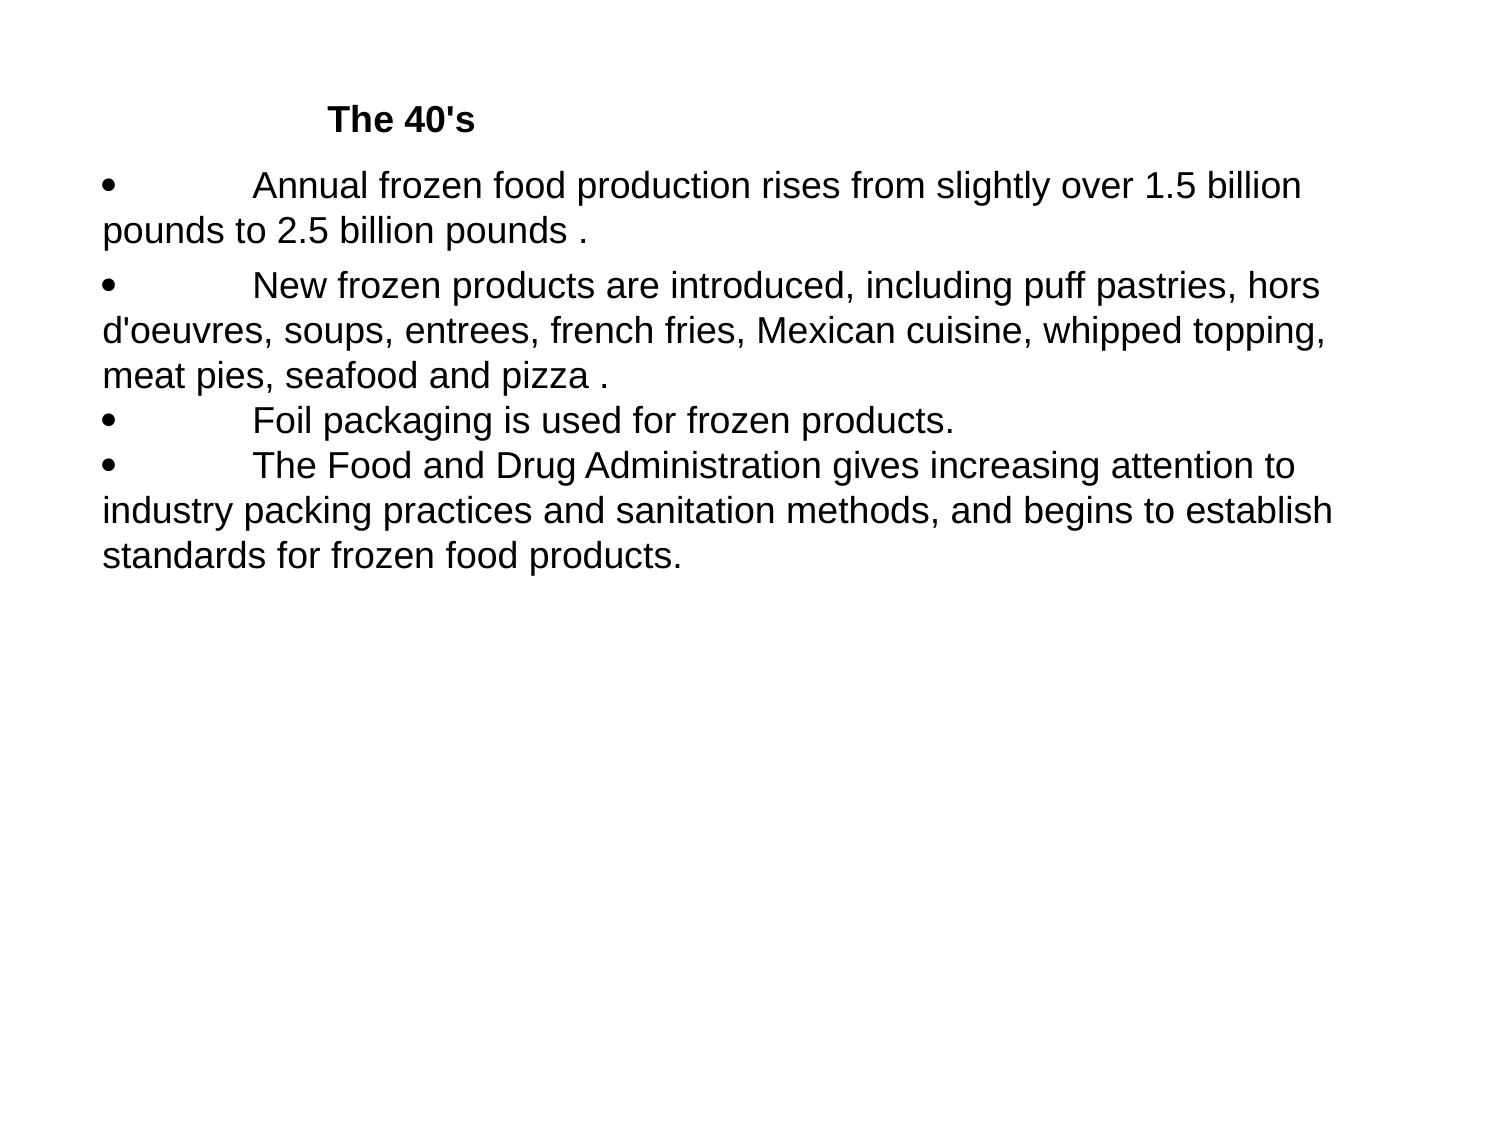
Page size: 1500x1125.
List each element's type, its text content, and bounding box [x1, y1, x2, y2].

text_box The 40's  Annual frozen food production rises from slightly over 1.5 billion pounds to 2.5 billion pounds .  New frozen products are introduced, including puff pastries, hors d'oeuvres, soups, entrees, french fries, Mexican cuisine, whipped topping, meat pies, seafood and pizza .  Foil packaging is used for frozen products.  The Food and Drug Administration gives increasing attention to industry packing practices and sanitation methods, and begins to establish standards for frozen food products. [87, 87, 1413, 629]
